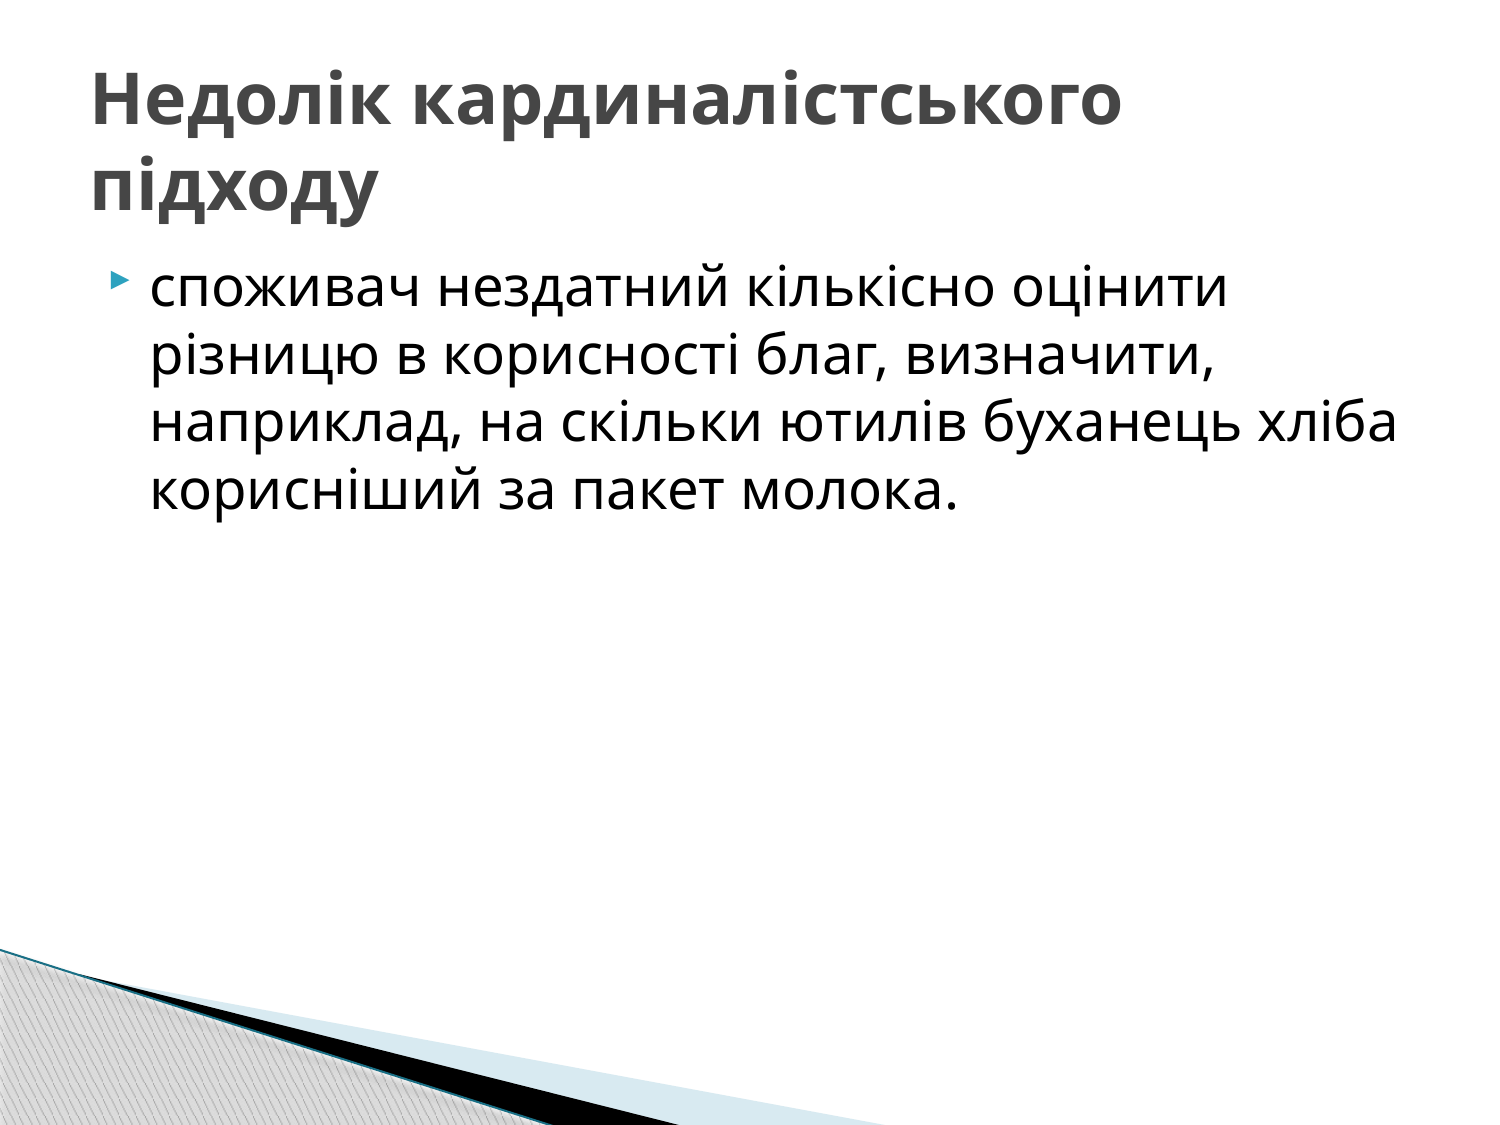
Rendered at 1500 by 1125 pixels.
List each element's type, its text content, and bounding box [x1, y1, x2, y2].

list споживач нездатний кількісно оцінити різницю в корисності благ, визначити, наприклад, на скільки ютилів буханець хліба корисніший за пакет молока. [75, 243, 1425, 986]
title Недолік кардиналістського підходу [75, 45, 1425, 233]
